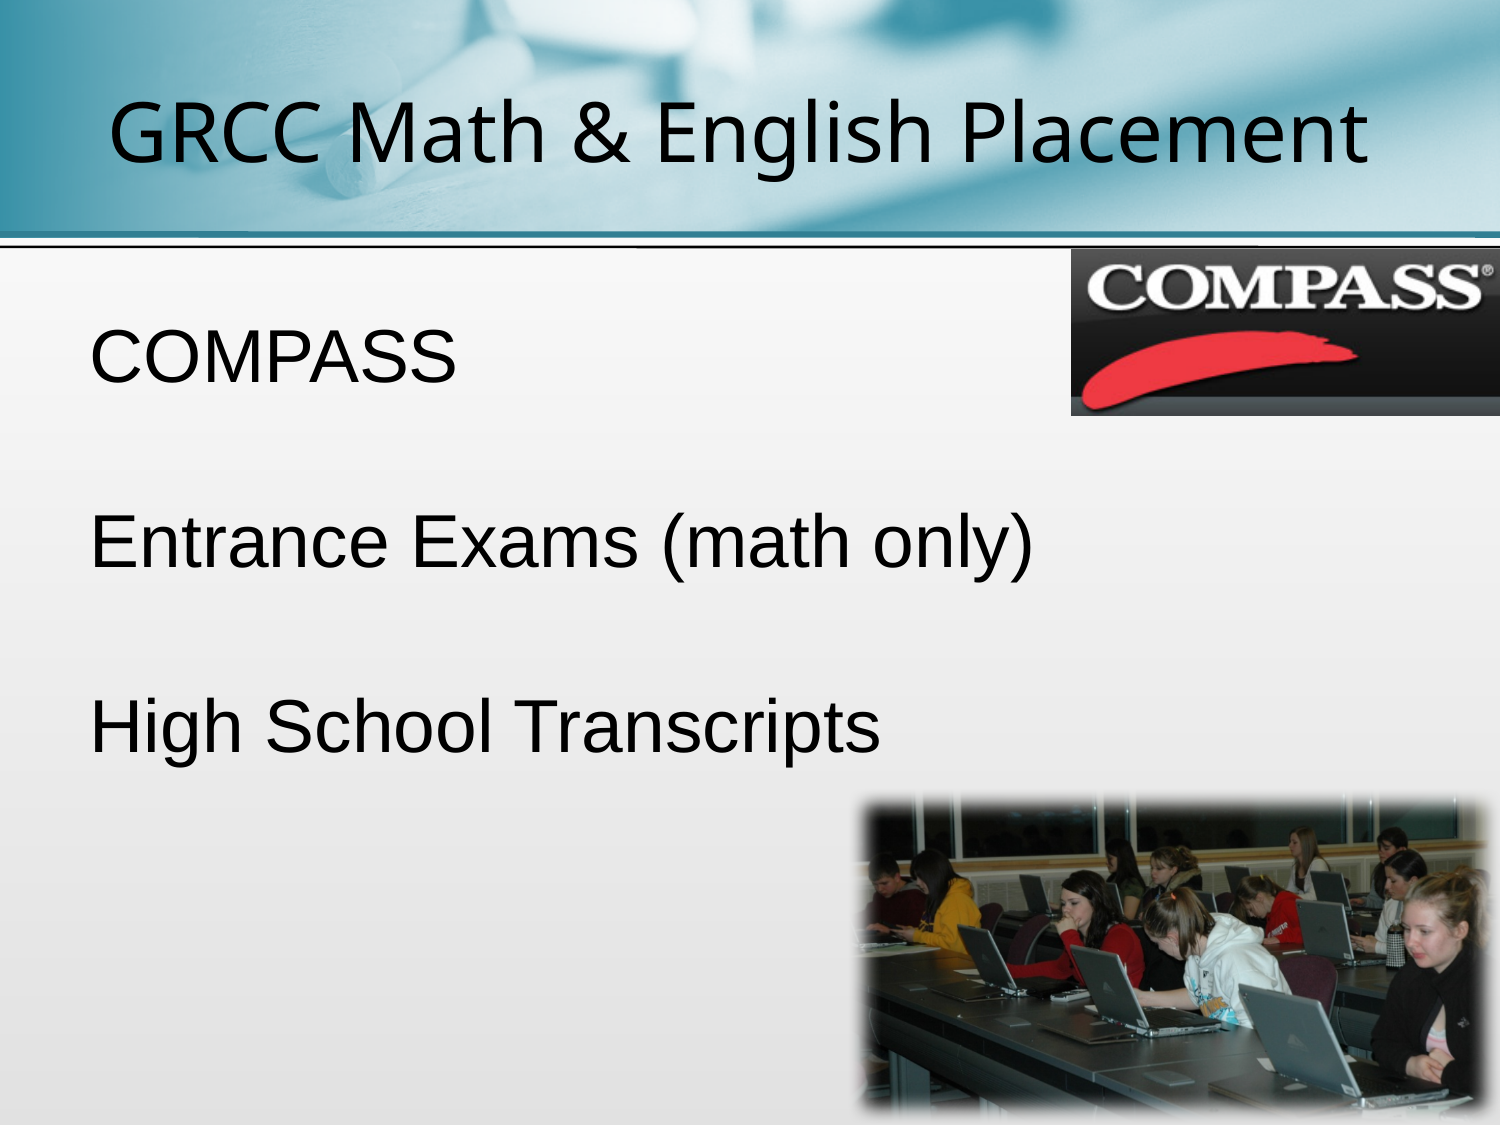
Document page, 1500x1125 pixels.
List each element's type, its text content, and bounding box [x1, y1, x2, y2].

list COMPASS Entrance Exams (math only) High School Transcripts [75, 299, 1425, 950]
picture [1071, 249, 1500, 416]
picture [847, 787, 1500, 1125]
title GRCC Math & English Placement [75, 24, 1425, 233]
